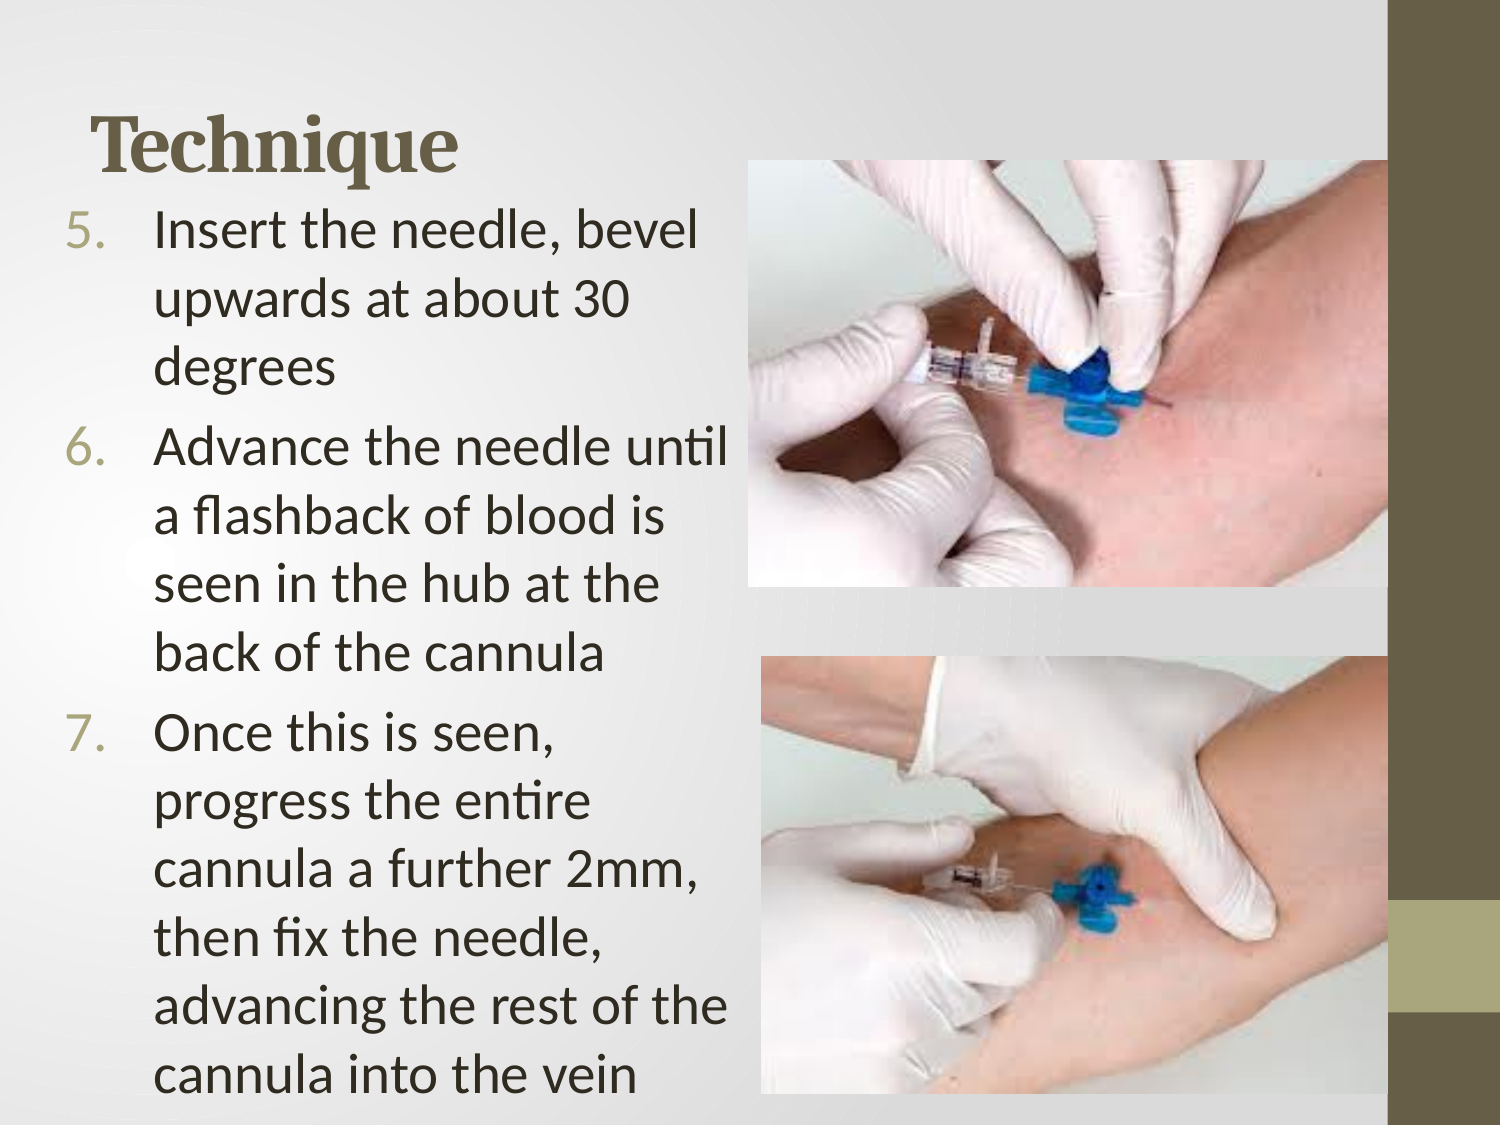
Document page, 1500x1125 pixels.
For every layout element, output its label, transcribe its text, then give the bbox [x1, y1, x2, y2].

picture [761, 656, 1389, 1094]
title Technique [75, 45, 1325, 184]
list Insert the needle, bevel upwards at about 30 degrees Advance the needle until a flashback of blood is seen in the hub at the back of the cannula Once this is seen, progress the entire cannula a further 2mm, then fix the needle, advancing the rest of the cannula into the vein [29, 184, 750, 1125]
picture [748, 160, 1389, 587]
